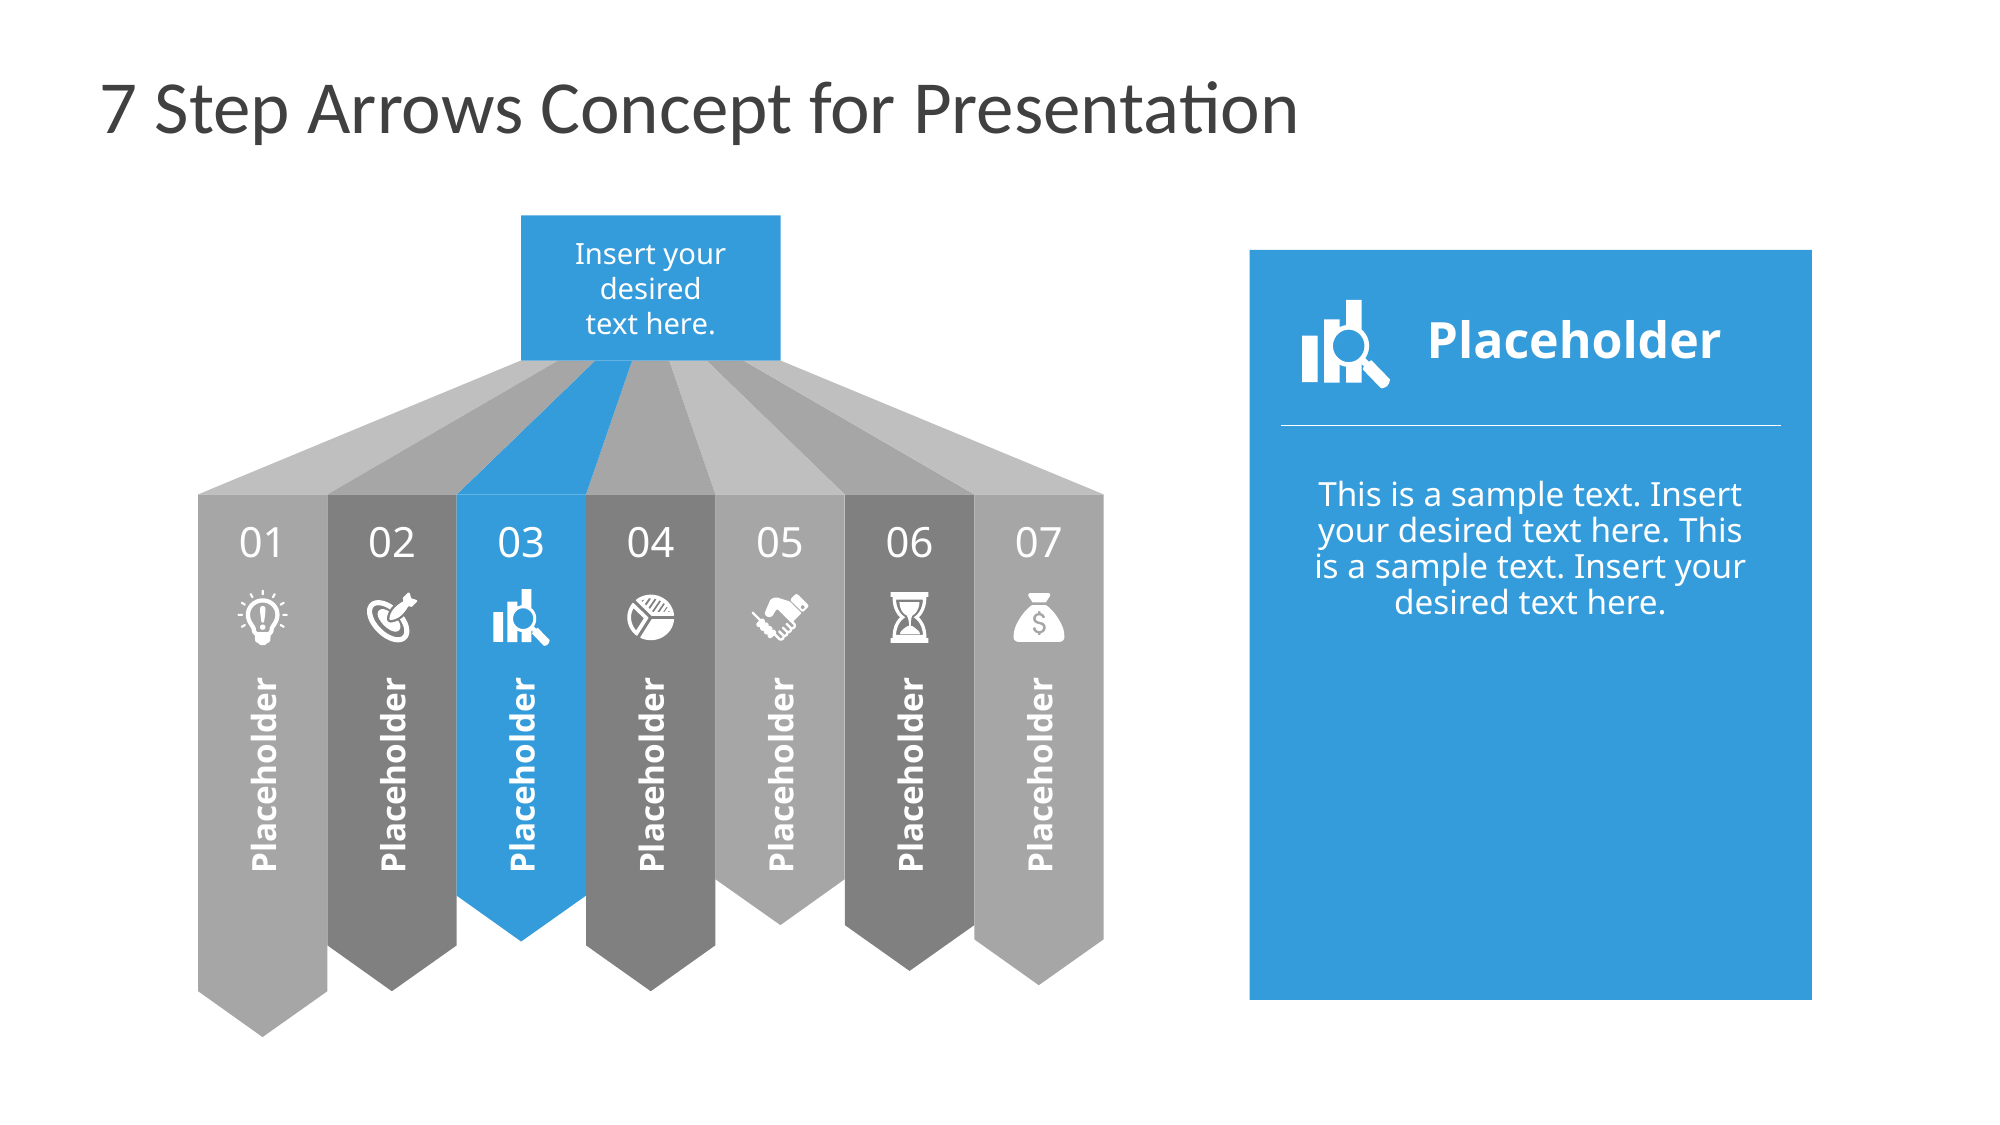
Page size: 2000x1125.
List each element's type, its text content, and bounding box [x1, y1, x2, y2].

title 7 Step Arrows Concept for Presentation [99, 45, 1900, 162]
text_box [1301, 299, 1391, 389]
text_box Insert your desired text here. [538, 235, 763, 341]
text_box [1249, 249, 1812, 1000]
text_box [521, 215, 781, 358]
text_box This is a sample text. Insert your desired text here. This is a sample text. Insert your desired text here. [1288, 470, 1773, 629]
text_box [197, 360, 1104, 1038]
text_box Placeholder [1426, 308, 1776, 369]
